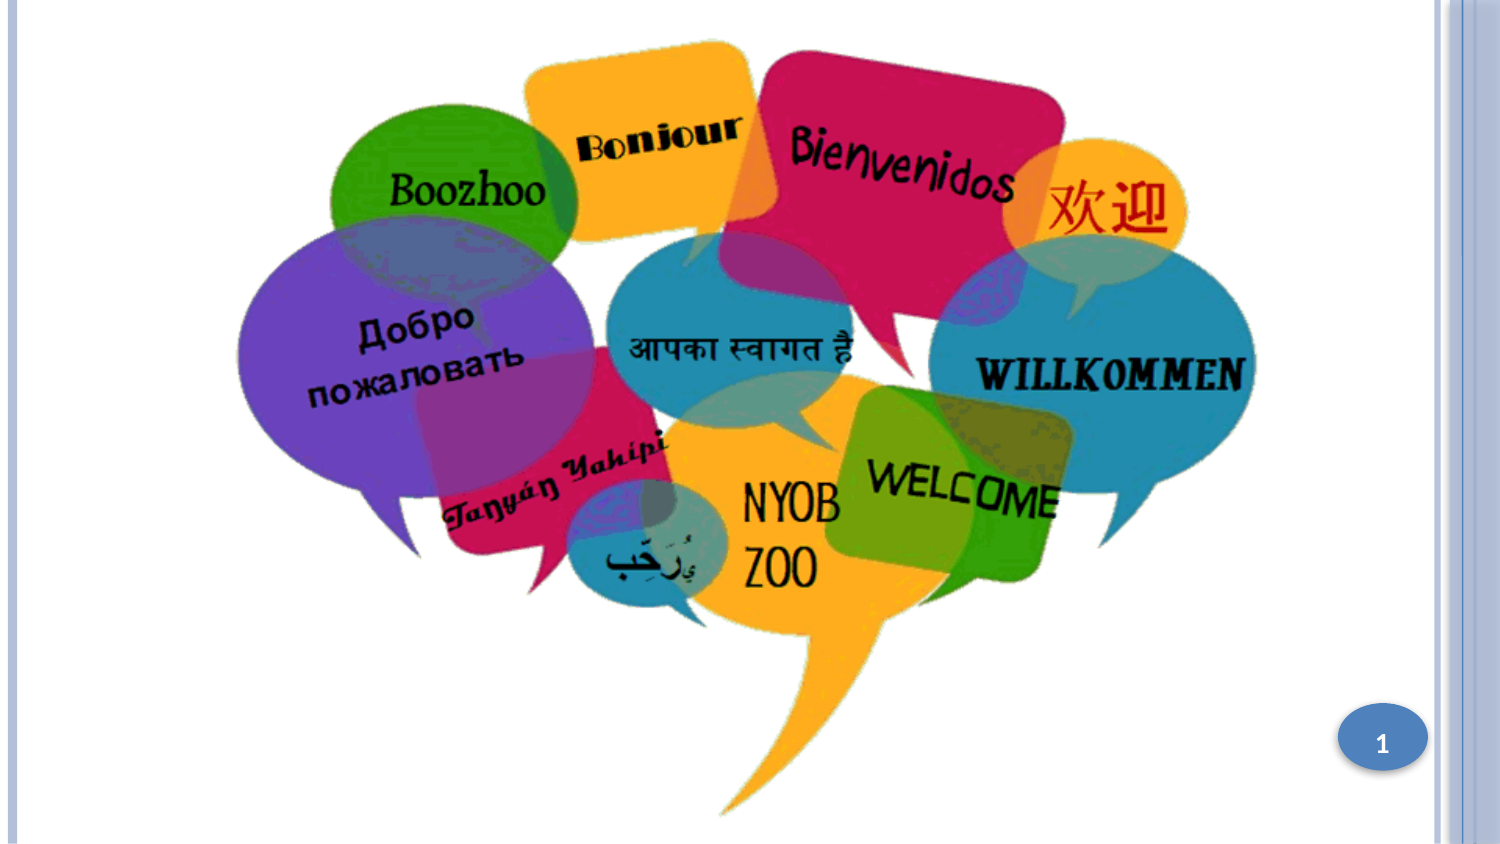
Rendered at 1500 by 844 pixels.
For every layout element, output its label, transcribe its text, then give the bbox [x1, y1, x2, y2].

slide_number 1 [1337, 709, 1428, 774]
picture [216, 22, 1284, 821]
